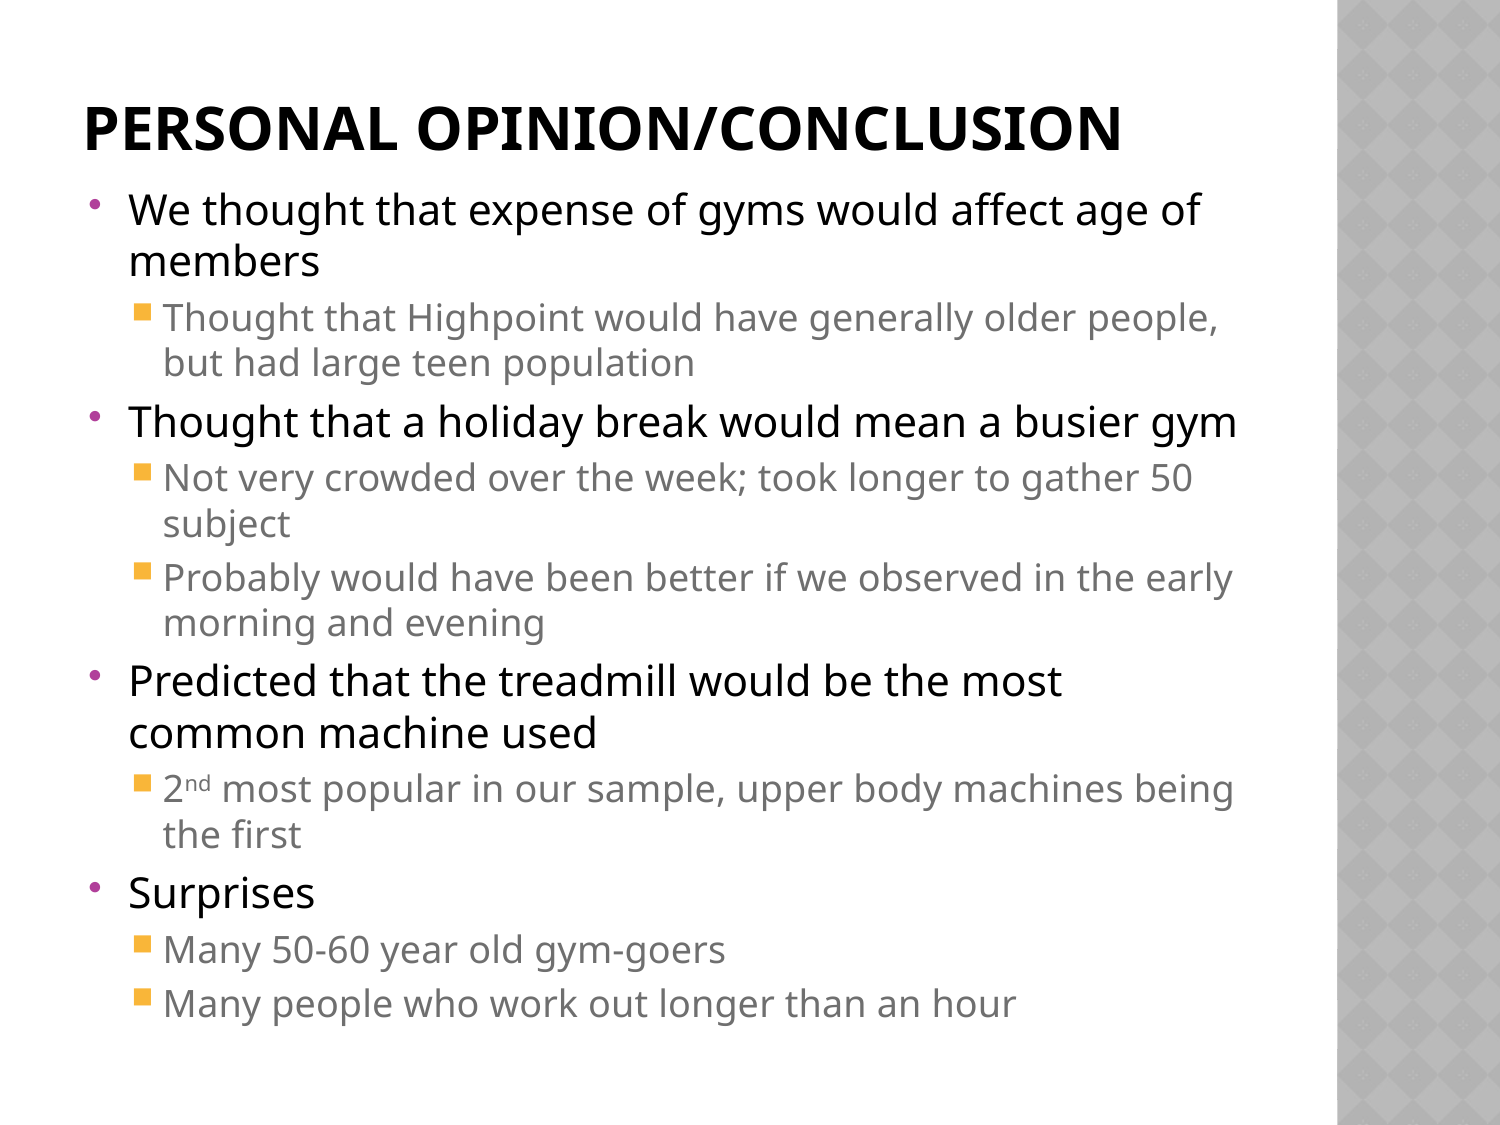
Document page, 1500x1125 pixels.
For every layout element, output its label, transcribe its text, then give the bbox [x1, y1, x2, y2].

title Personal opinion/conclusion [75, 52, 1263, 163]
list We thought that expense of gyms would affect age of members Thought that Highpoint would have generally older people, but had large teen population Thought that a holiday break would mean a busier gym Not very crowded over the week; took longer to gather 50 subject Probably would have been better if we observed in the early morning and evening Predicted that the treadmill would be the most common machine used 2nd most popular in our sample, upper body machines being the first Surprises Many 50-60 year old gym-goers Many people who work out longer than an hour [75, 174, 1263, 1063]
